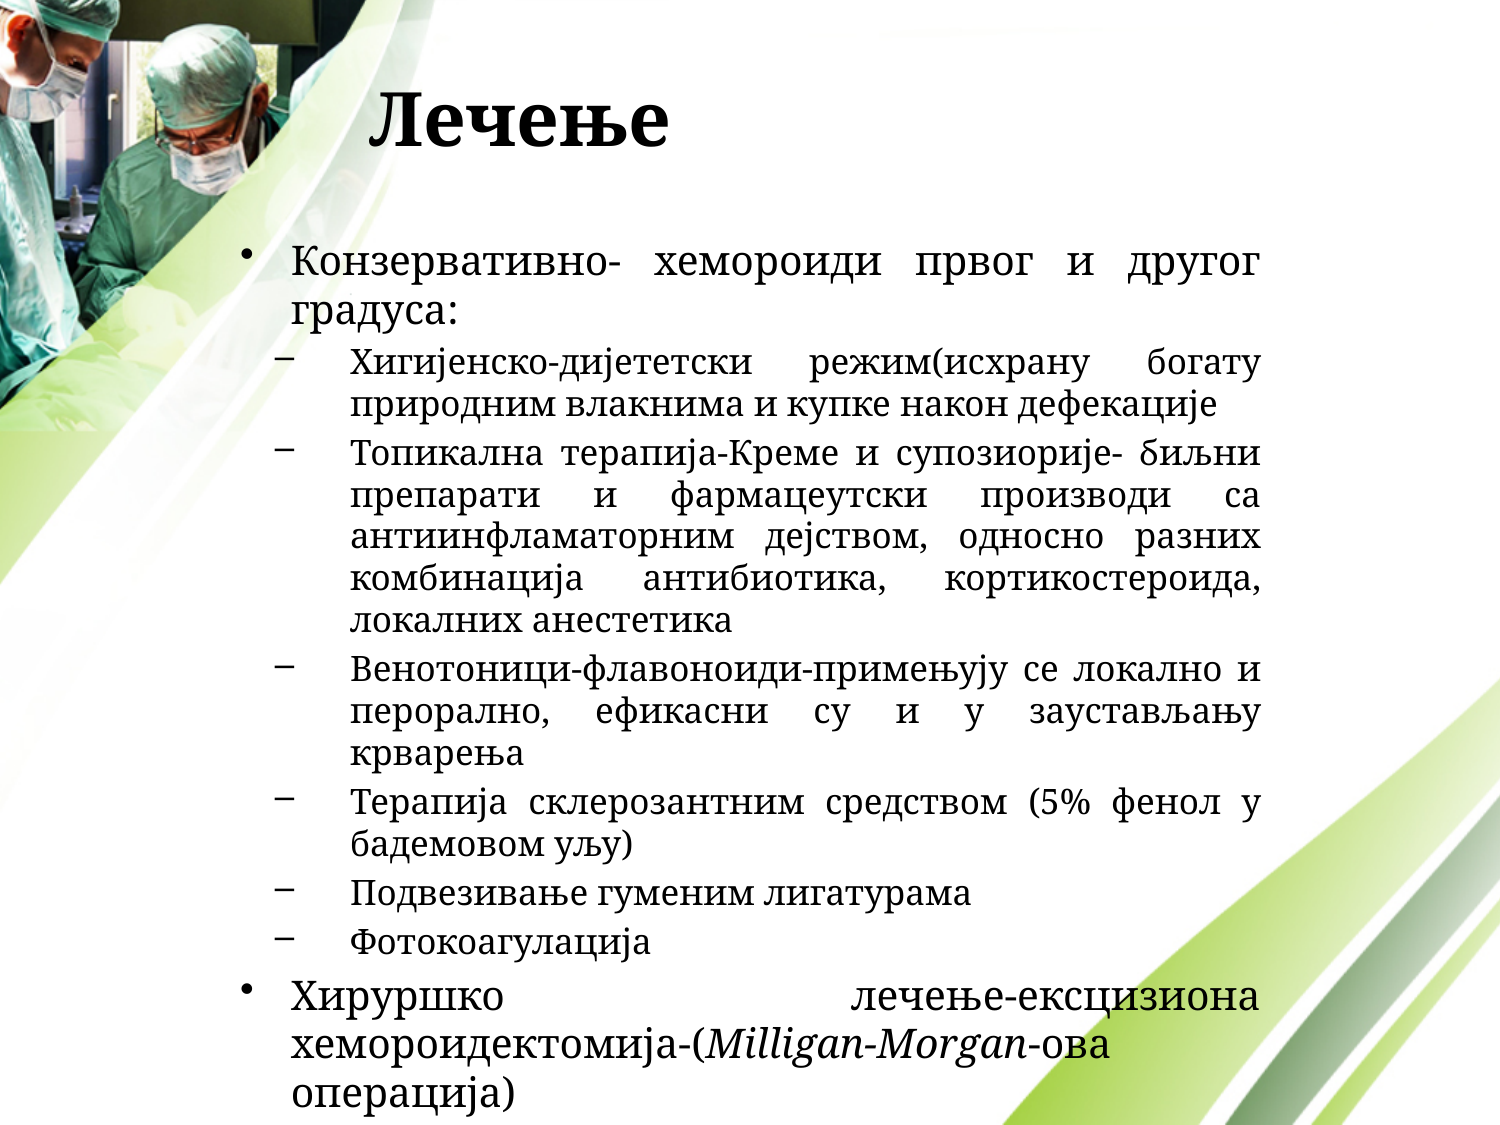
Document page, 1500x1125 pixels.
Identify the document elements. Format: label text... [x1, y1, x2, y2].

title Лечење [353, 74, 1500, 159]
picture [0, 0, 1500, 1125]
list Конзервативно- хемороиди првог и другог градуса: Хигијенско-дијететски режим(исхрану богату природним влакнима и купке након дефекације Топикална терапија-Креме и супозиорије- биљни препарати и фармацеутски производи са антиинфламаторним дејством, односно разних комбинација антибиотика, кортикостероида, локалних анестетика Венотоници-флавоноиди-примењују се локално и перорално, ефикасни су и у заустављању крварења Терапија склерозантним средством (5% фенол у бадемовом уљу) Подвезивање гуменим лигатурама Фотокоагулација Хируршко лечење-ексцизиона хемороидектомија-(Milligan-Morgan-ова операција) [224, 226, 1277, 1125]
